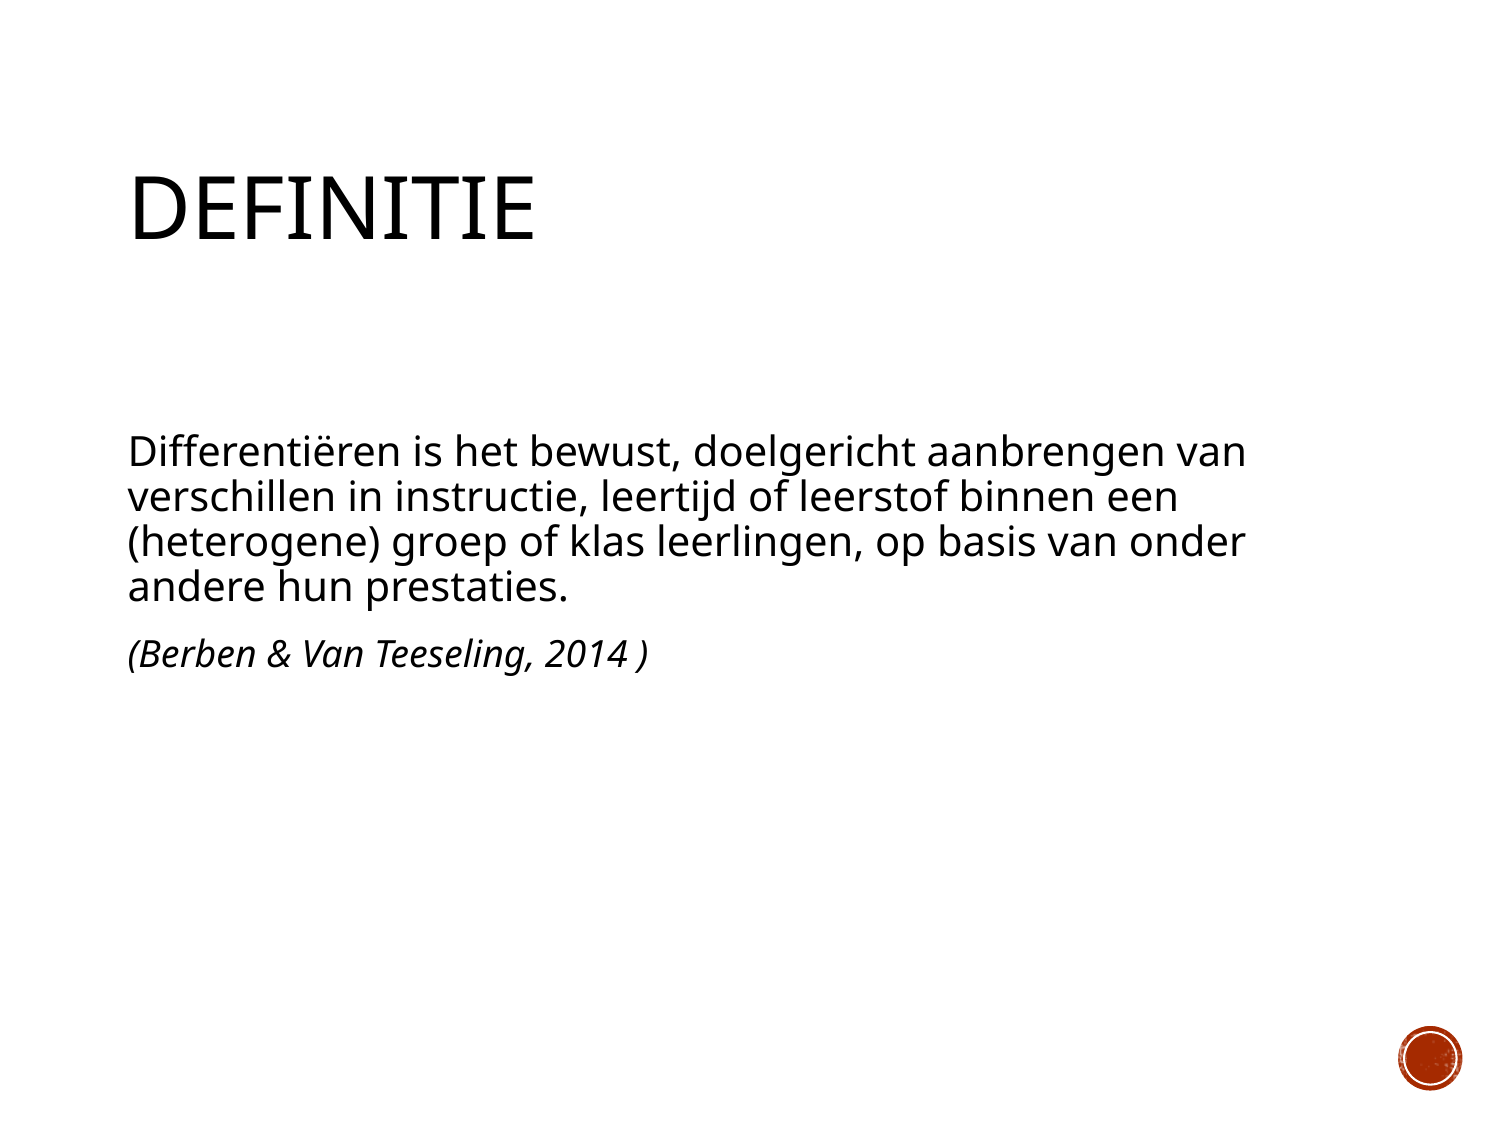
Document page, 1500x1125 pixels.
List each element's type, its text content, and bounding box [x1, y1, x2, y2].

title Definitie [112, 79, 1388, 344]
list Differentiëren is het bewust, doelgericht aanbrengen van verschillen in instructie, leertijd of leerstof binnen een (heterogene) groep of klas leerlingen, op basis van onder andere hun prestaties. (Berben & Van Teeseling, 2014 ) [112, 348, 1388, 1013]
